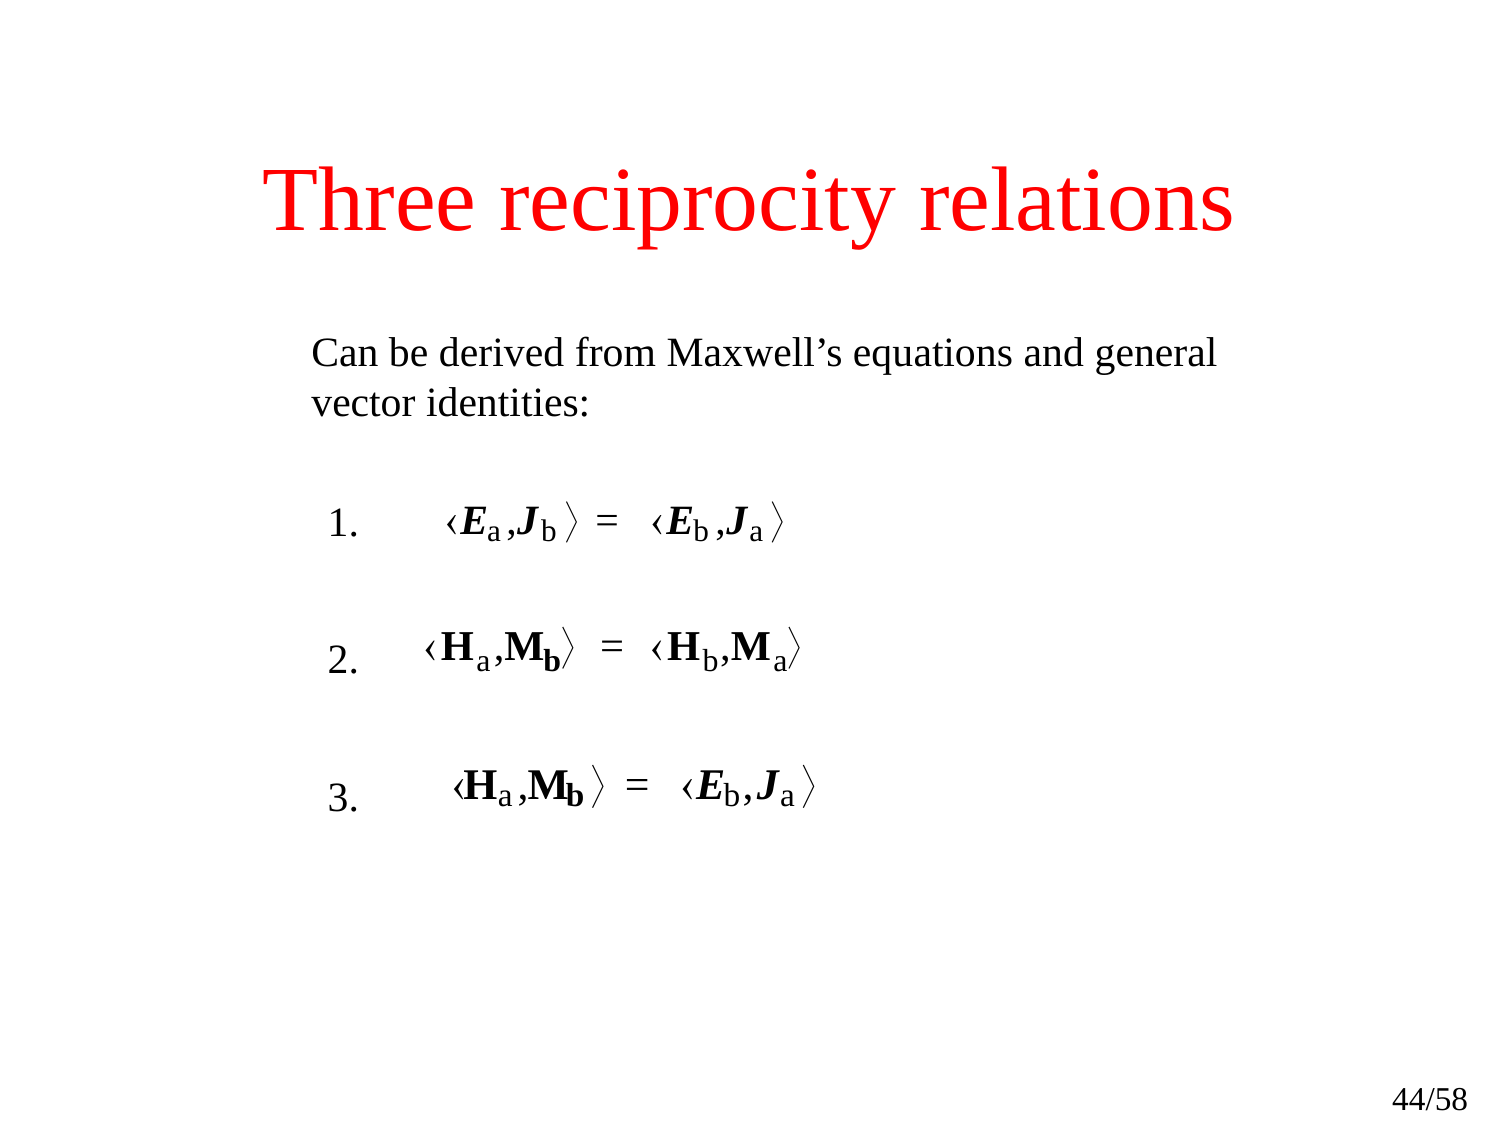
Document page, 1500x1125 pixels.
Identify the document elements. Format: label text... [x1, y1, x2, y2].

text_box a [749, 510, 764, 549]
text_box á [444, 492, 459, 544]
text_box , [517, 755, 529, 809]
text_box = [595, 492, 620, 544]
text_box J [518, 492, 539, 544]
text_box Can be derived from Maxwell’s equations and general vector identities: [296, 317, 1234, 433]
text_box ñ [564, 492, 580, 544]
text_box ñ [801, 755, 817, 809]
text_box , [506, 492, 518, 544]
text_box 2. [312, 624, 374, 690]
text_box a [780, 773, 796, 814]
text_box , [742, 755, 754, 809]
text_box á [451, 755, 467, 809]
text_box = [625, 755, 651, 809]
text_box ñ [770, 492, 785, 544]
title Three reciprocity relations [112, 99, 1388, 288]
text_box J [756, 755, 780, 809]
text_box M [529, 755, 570, 809]
text_box 3. [312, 762, 374, 828]
text_box 1. [312, 487, 374, 553]
text_box E [666, 492, 695, 544]
text_box a [497, 773, 513, 814]
text_box E [460, 492, 489, 544]
text_box ñ [590, 755, 606, 809]
picture [412, 624, 816, 686]
text_box b [565, 773, 585, 814]
text_box b [723, 773, 741, 814]
text_box E [695, 755, 726, 809]
text_box J [727, 492, 748, 544]
text_box á [680, 755, 695, 809]
text_box á [650, 492, 665, 544]
text_box b [693, 510, 710, 549]
text_box b [540, 510, 557, 549]
text_box H [467, 755, 498, 809]
text_box a [487, 510, 502, 549]
text_box , [715, 492, 727, 544]
